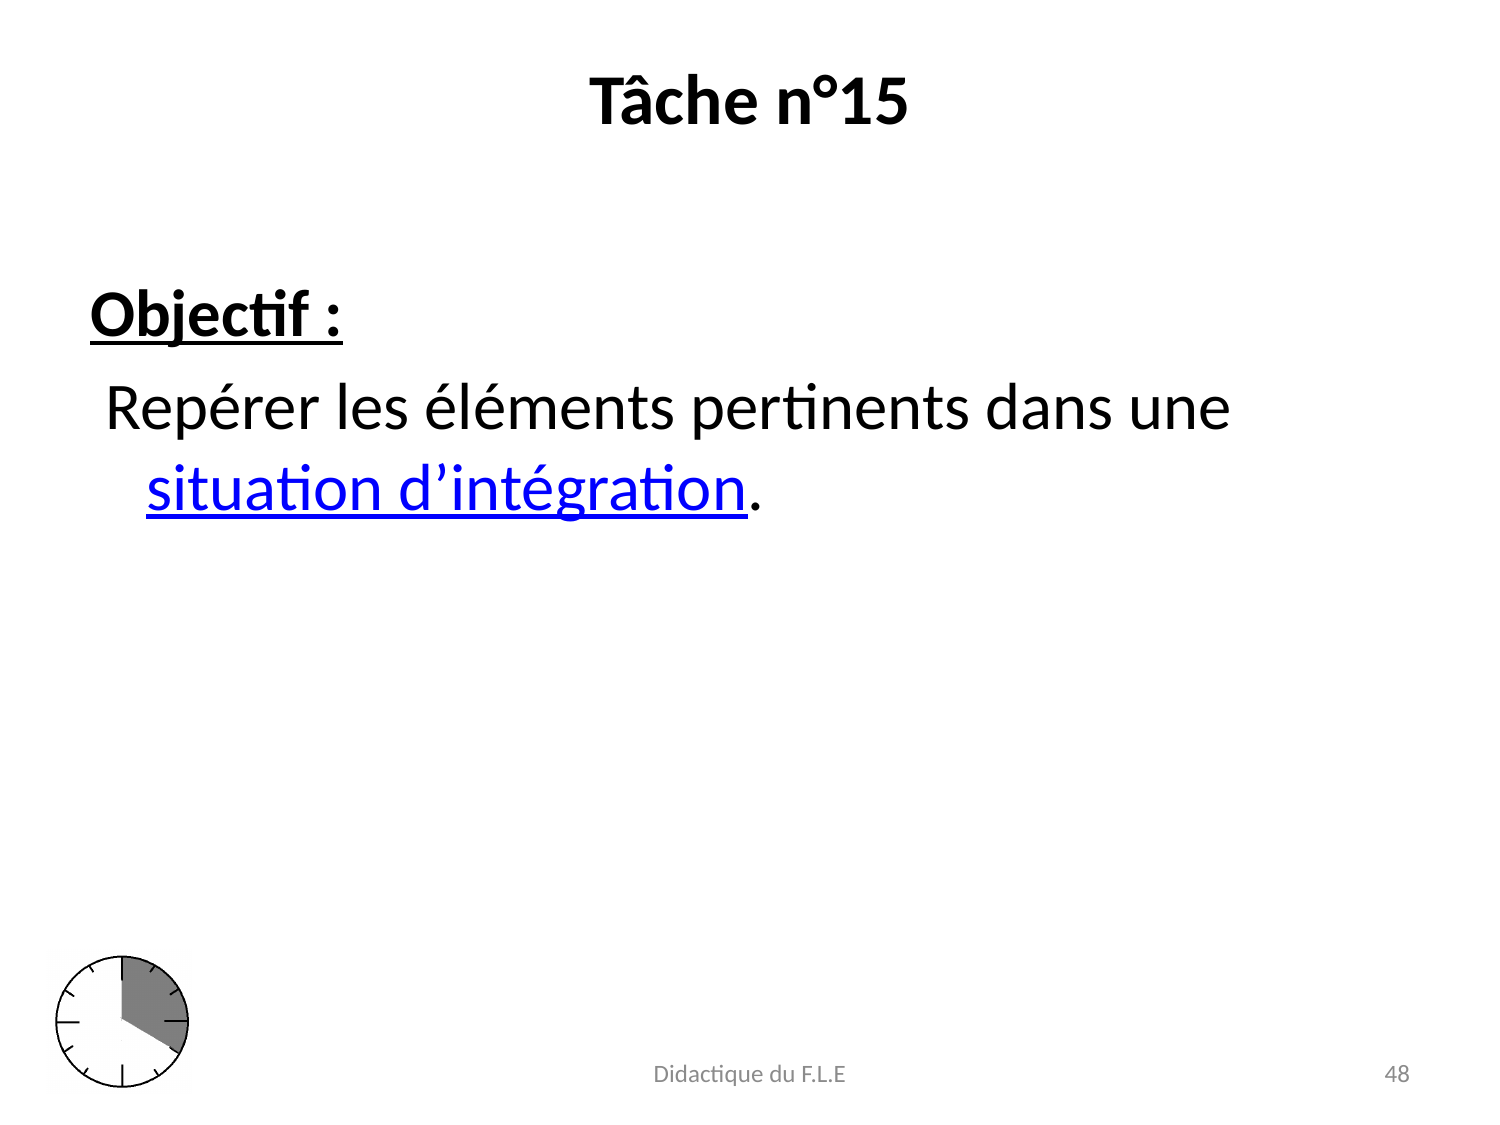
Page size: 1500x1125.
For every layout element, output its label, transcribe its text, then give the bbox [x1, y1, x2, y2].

picture [46, 948, 192, 1095]
title Tâche n°15 [75, 45, 1425, 233]
list Objectif : Repérer les éléments pertinents dans une situation d’intégration. [75, 262, 1425, 1005]
footer Didactique du F.L.E [512, 1042, 988, 1103]
slide_number 48 [1074, 1042, 1425, 1103]
